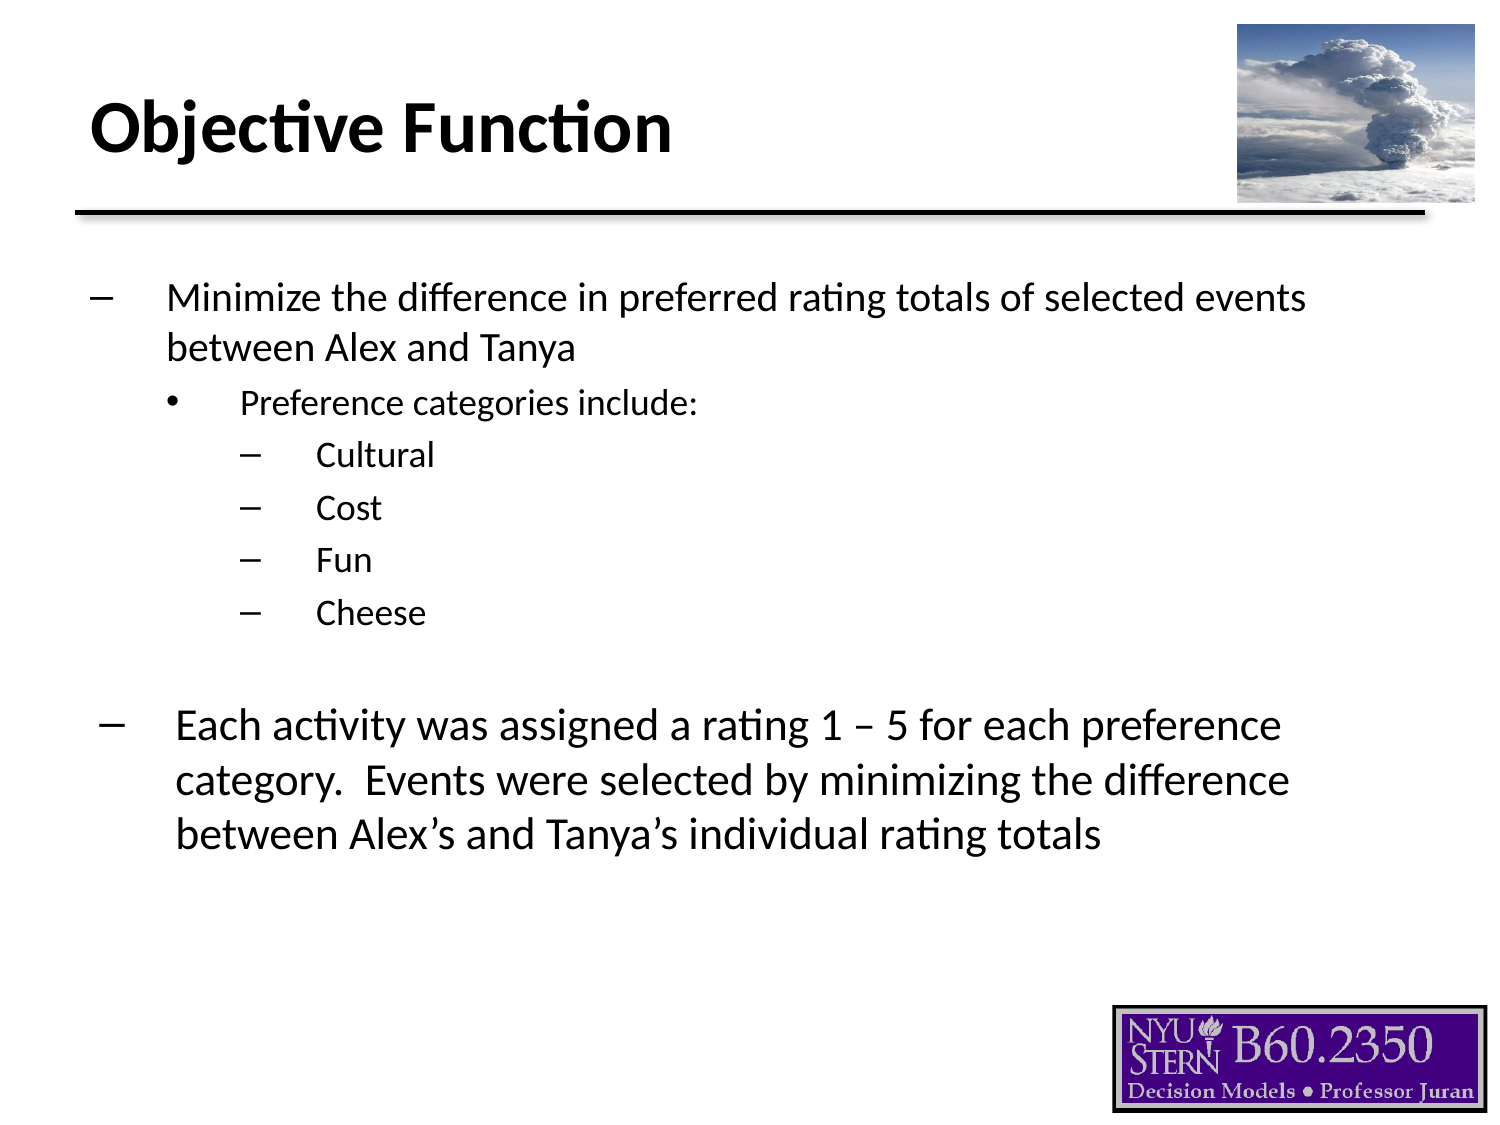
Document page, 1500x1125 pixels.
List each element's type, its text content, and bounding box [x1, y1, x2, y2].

title Objective Function [75, 45, 1425, 200]
list Minimize the difference in preferred rating totals of selected events between Alex and Tanya Preference categories include: Cultural Cost Fun Cheese Each activity was assigned a rating 1 – 5 for each preference category. Events were selected by minimizing the difference between Alex’s and Tanya’s individual rating totals [75, 262, 1425, 1050]
picture [1237, 24, 1475, 203]
picture [1112, 1005, 1488, 1113]
